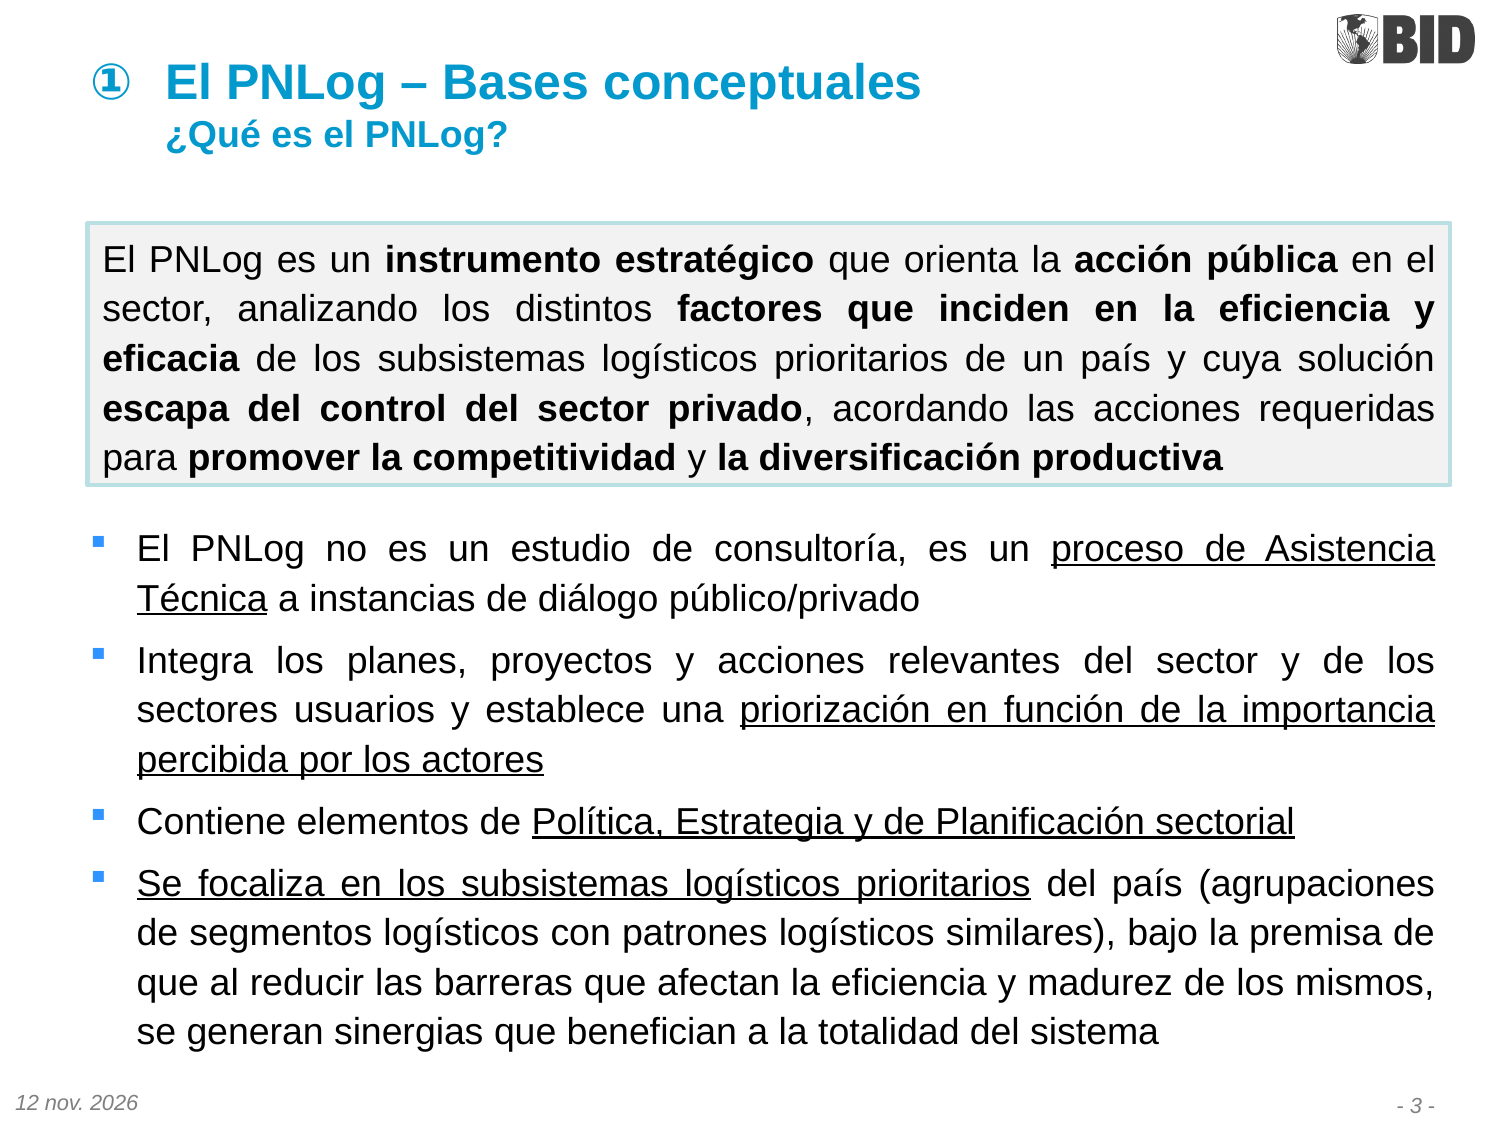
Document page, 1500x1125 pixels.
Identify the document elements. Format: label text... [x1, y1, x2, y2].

slide_number - 3 - [1312, 1084, 1451, 1125]
text_box El PNLog es un instrumento estratégico que orienta la acción pública en el sector, analizando los distintos factores que inciden en la eficiencia y eficacia de los subsistemas logísticos prioritarios de un país y cuya solución escapa del control del sector privado, acordando las acciones requeridas para promover la competitividad y la diversificación productiva [85, 221, 1452, 487]
picture [1413, 14, 1475, 64]
text_box El PNLog no es un estudio de consultoría, es un proceso de Asistencia Técnica a instancias de diálogo público/privado Integra los planes, proyectos y acciones relevantes del sector y de los sectores usuarios y establece una priorización en función de la importancia percibida por los actores Contiene elementos de Política, Estrategia y de Planificación sectorial Se focaliza en los subsistemas logísticos prioritarios del país (agrupaciones de segmentos logísticos con patrones logísticos similares), bajo la premisa de que al reducir las barreras que afectan la eficiencia y madurez de los mismos, se generan sinergias que benefician a la totalidad del sistema [75, 512, 1450, 1060]
title El PNLog – Bases conceptuales ¿Qué es el PNLog? [75, 0, 1413, 205]
slide_number 02-15 [0, 1080, 163, 1125]
